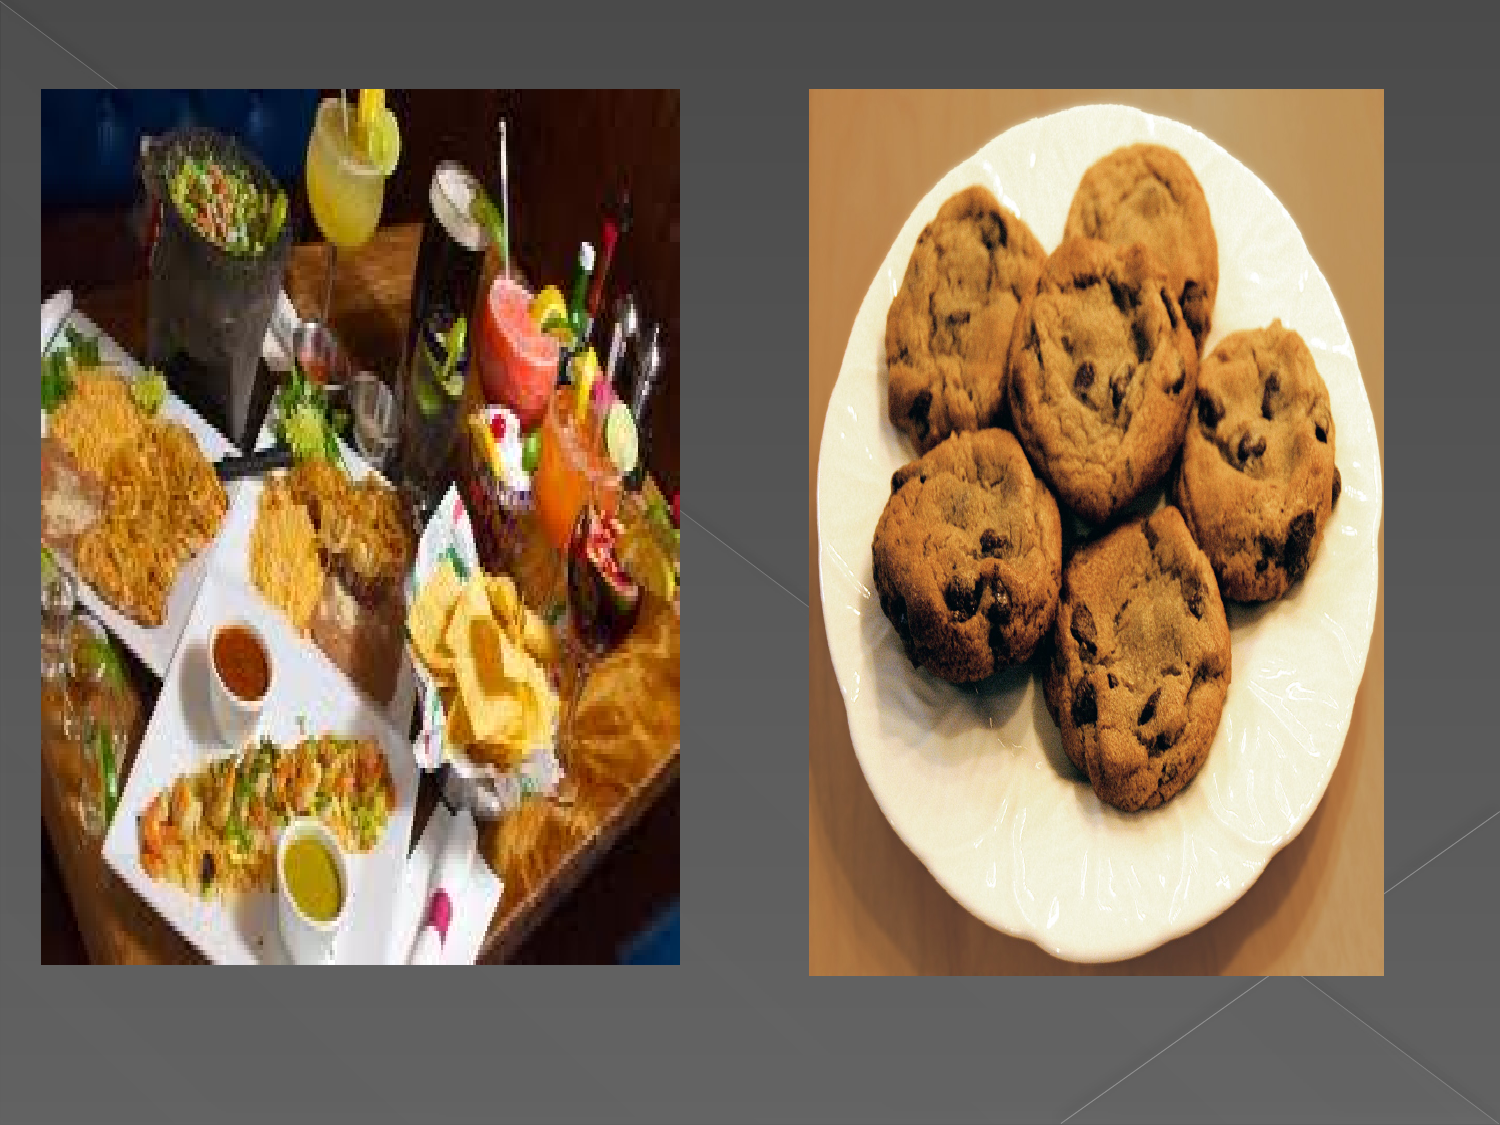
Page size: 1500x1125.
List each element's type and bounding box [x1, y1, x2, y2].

picture [41, 89, 680, 965]
picture [808, 89, 1385, 977]
